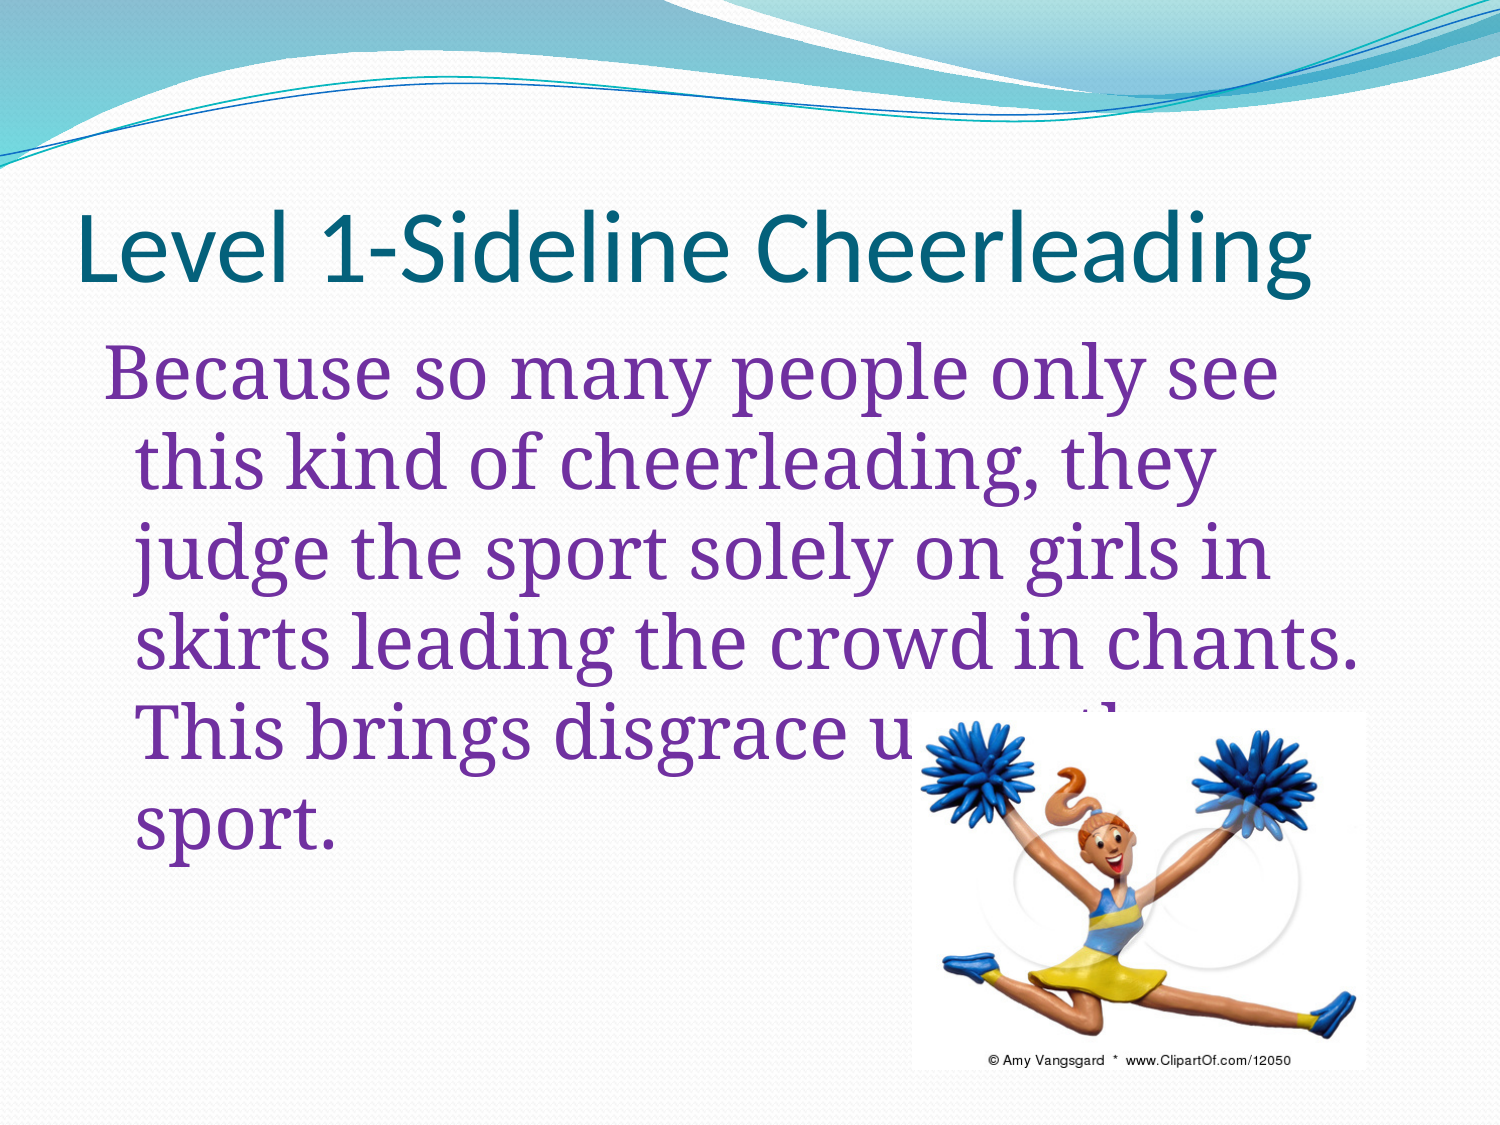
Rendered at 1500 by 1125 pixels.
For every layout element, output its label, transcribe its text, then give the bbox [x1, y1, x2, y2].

picture [912, 712, 1366, 1070]
list Because so many people only see this kind of cheerleading, they judge the sport solely on girls in skirts leading the crowd in chants. This brings disgrace upon the sport. [75, 317, 1425, 1038]
title Level 1-Sideline Cheerleading [75, 115, 1425, 303]
